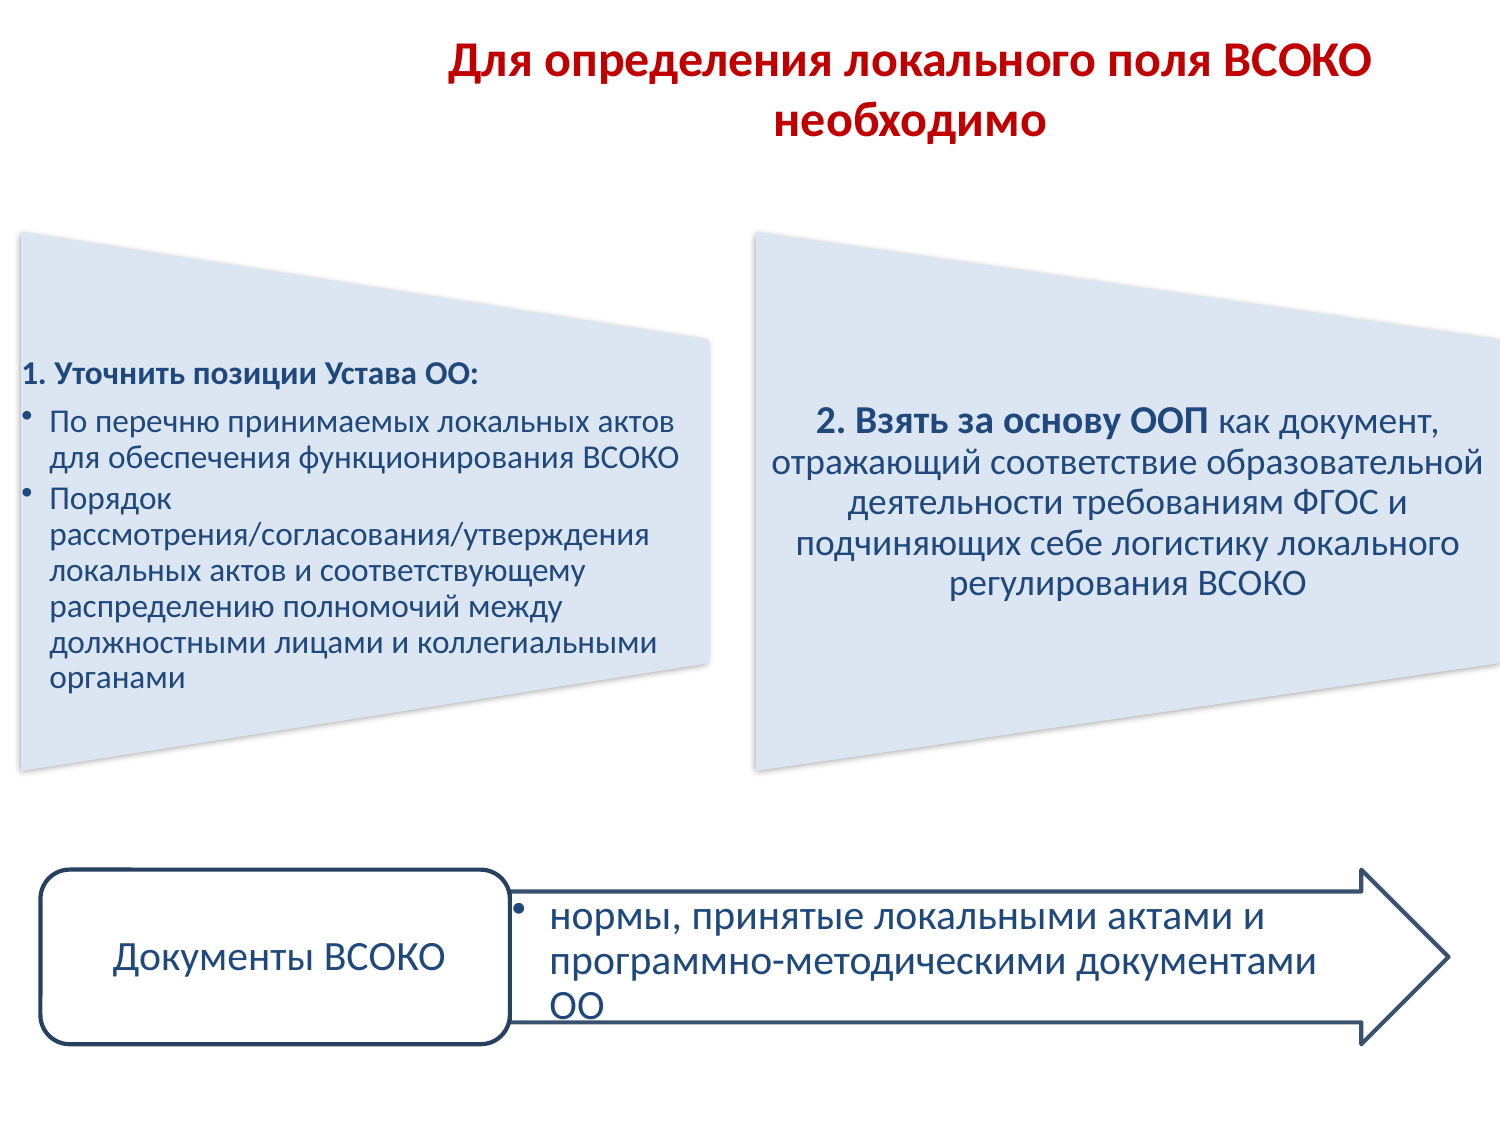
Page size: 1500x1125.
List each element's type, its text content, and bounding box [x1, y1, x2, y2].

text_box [20, 231, 1500, 772]
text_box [20, 869, 1469, 1045]
text_box Для определения локального поля ВСОКО необходимо [359, 19, 1463, 154]
